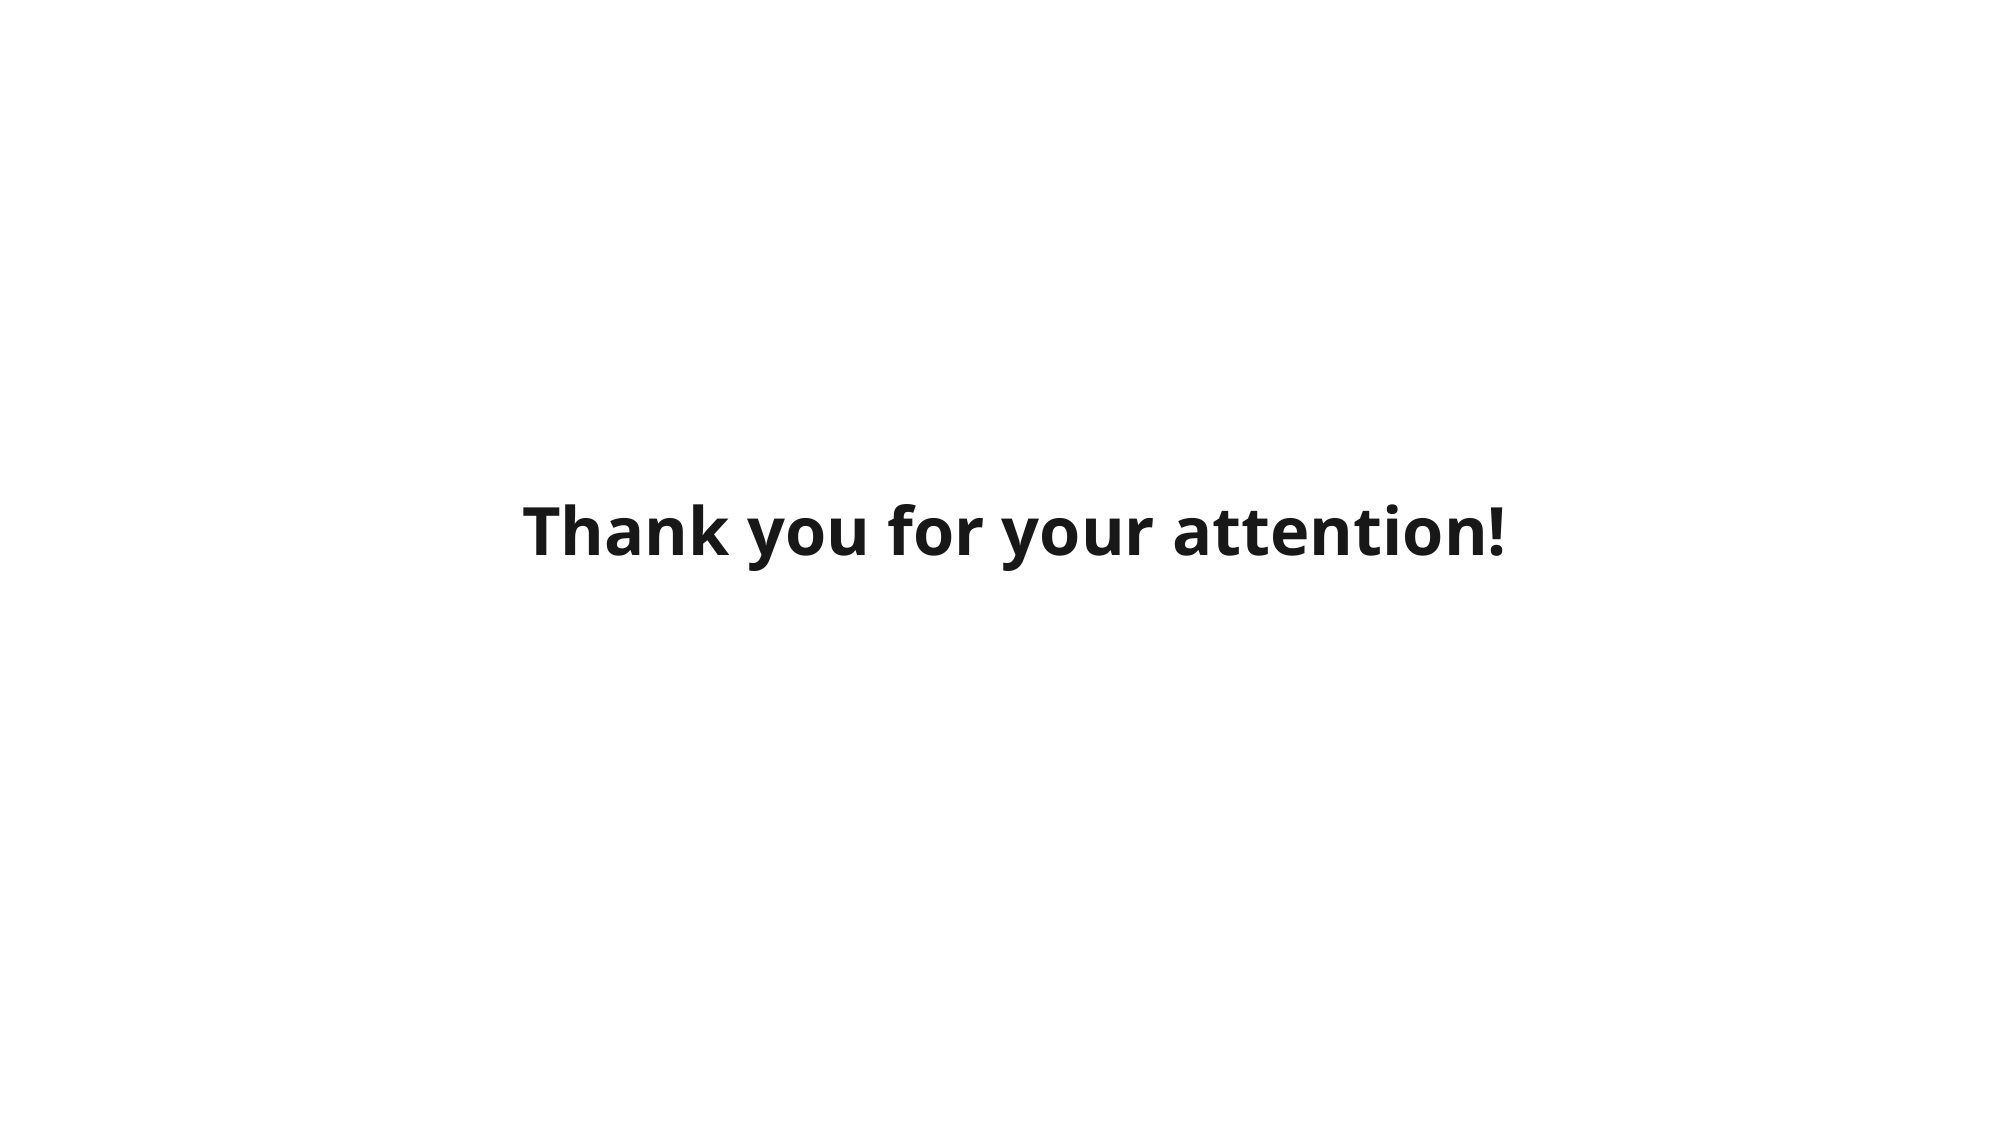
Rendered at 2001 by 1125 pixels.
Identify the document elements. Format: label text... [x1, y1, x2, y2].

text_box Thank you for your attention! [264, 454, 1765, 578]
